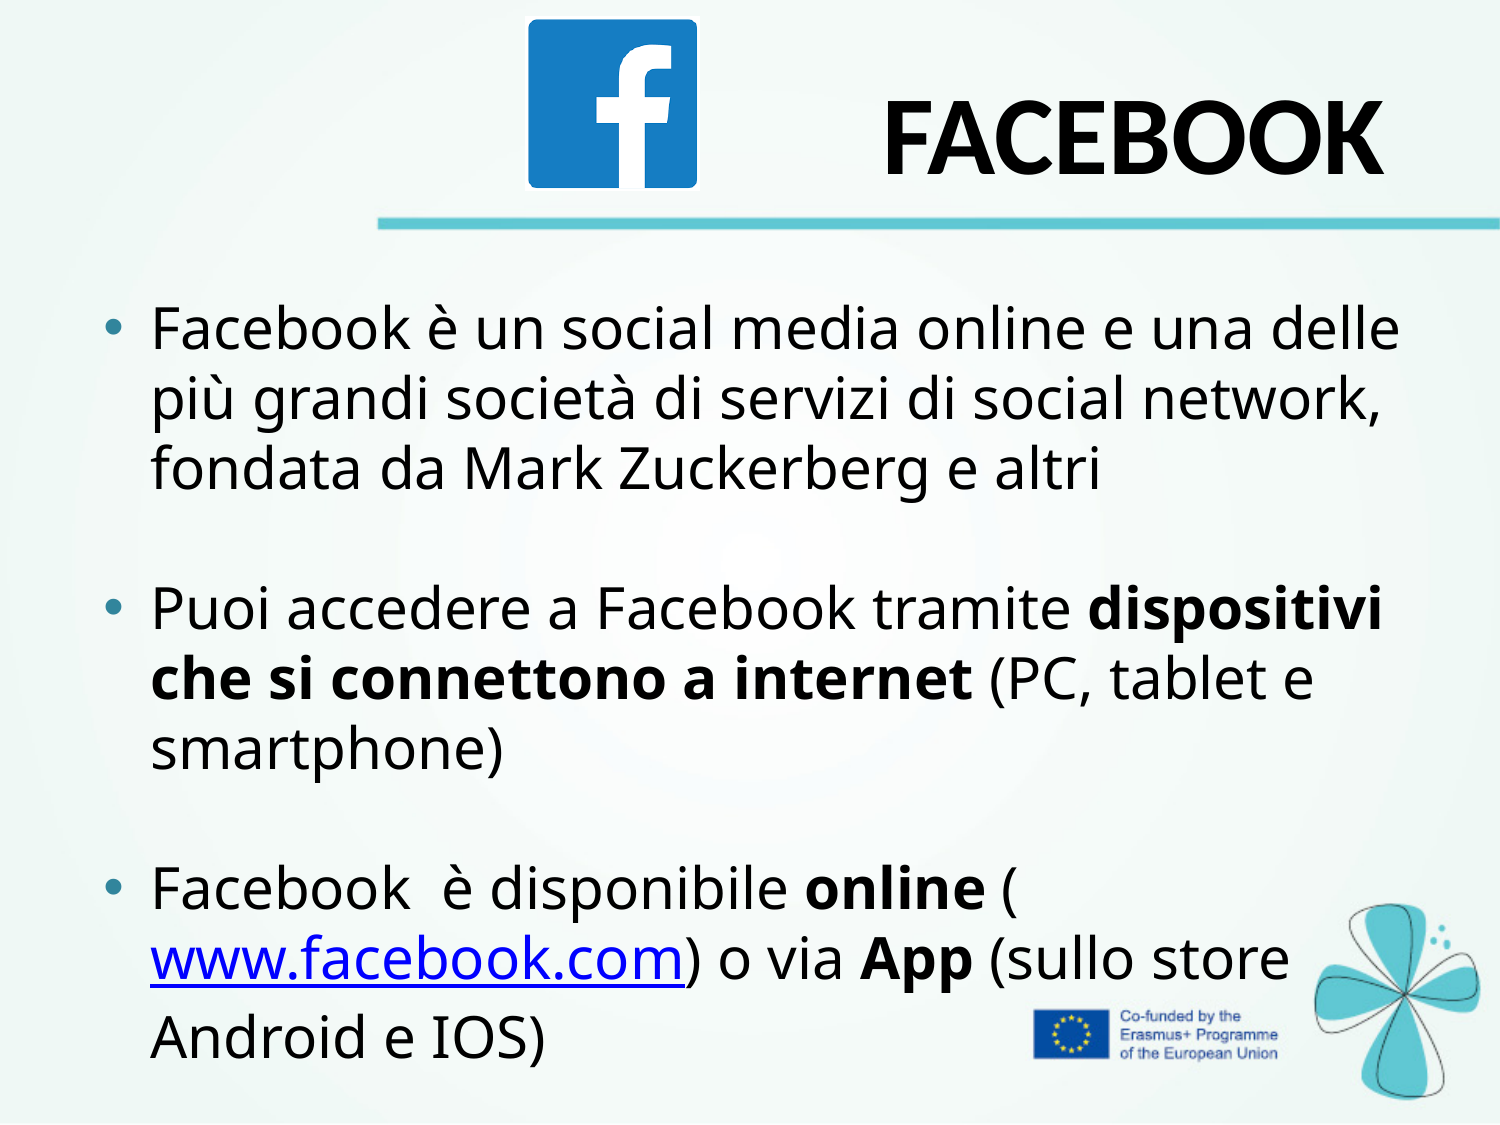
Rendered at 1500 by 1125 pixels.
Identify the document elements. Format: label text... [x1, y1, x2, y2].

text_box FACEBOOK [750, 55, 1400, 205]
text_box Facebook è un social media online e una delle più grandi società di servizi di social network, fondata da Mark Zuckerberg e altri Puoi accedere a Facebook tramite dispositivi che si connettono a internet (PC, tablet e smartphone) Facebook è disponibile online (www.facebook.com) o via App (sullo store Android e IOS) [88, 284, 1436, 1125]
picture [0, 0, 1500, 1125]
